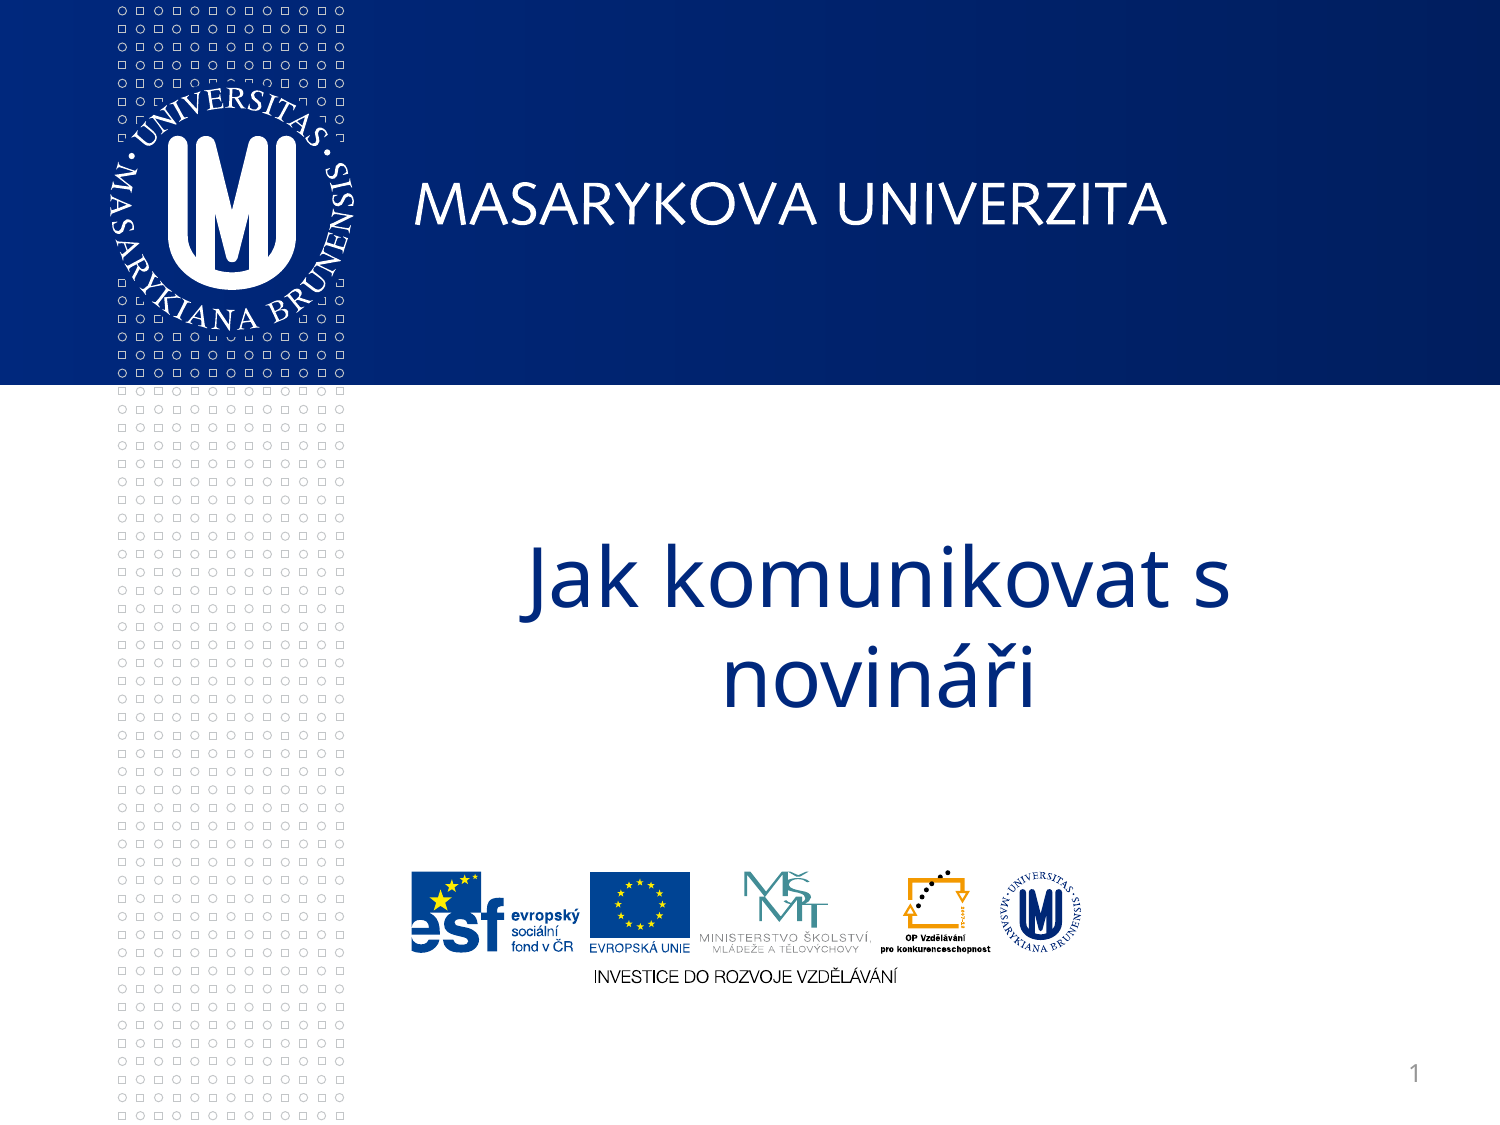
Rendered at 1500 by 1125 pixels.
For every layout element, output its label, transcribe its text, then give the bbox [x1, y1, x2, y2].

slide_number 1 [1125, 1025, 1438, 1100]
title Jak komunikovat s novináři [413, 447, 1347, 802]
